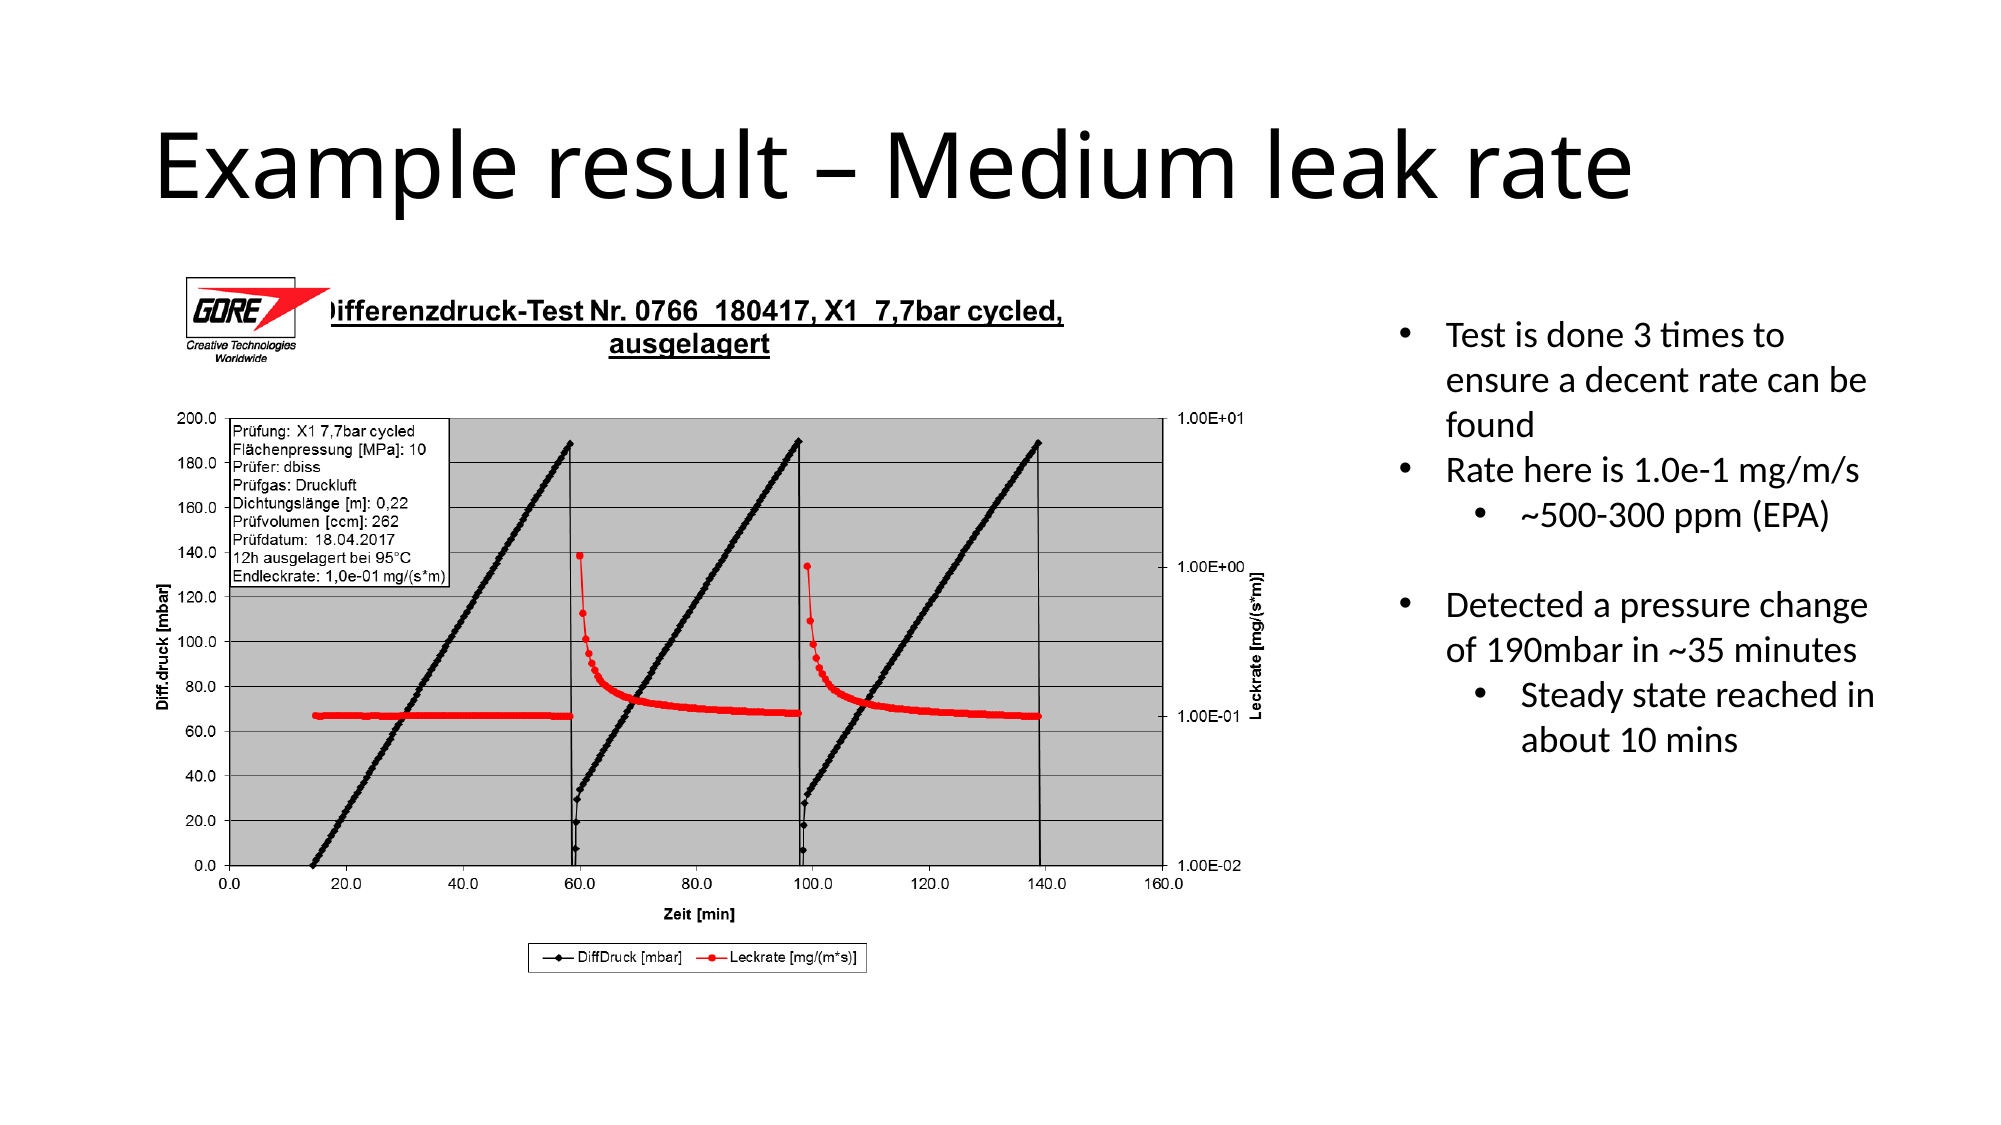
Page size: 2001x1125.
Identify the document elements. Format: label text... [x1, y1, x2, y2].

picture [137, 277, 1284, 976]
text_box Test is done 3 times to ensure a decent rate can be found Rate here is 1.0e-1 mg/m/s ~500-300 ppm (EPA) Detected a pressure change of 190mbar in ~35 minutes Steady state reached in about 10 mins [1384, 302, 1906, 768]
title Example result – Medium leak rate [137, 59, 1863, 278]
